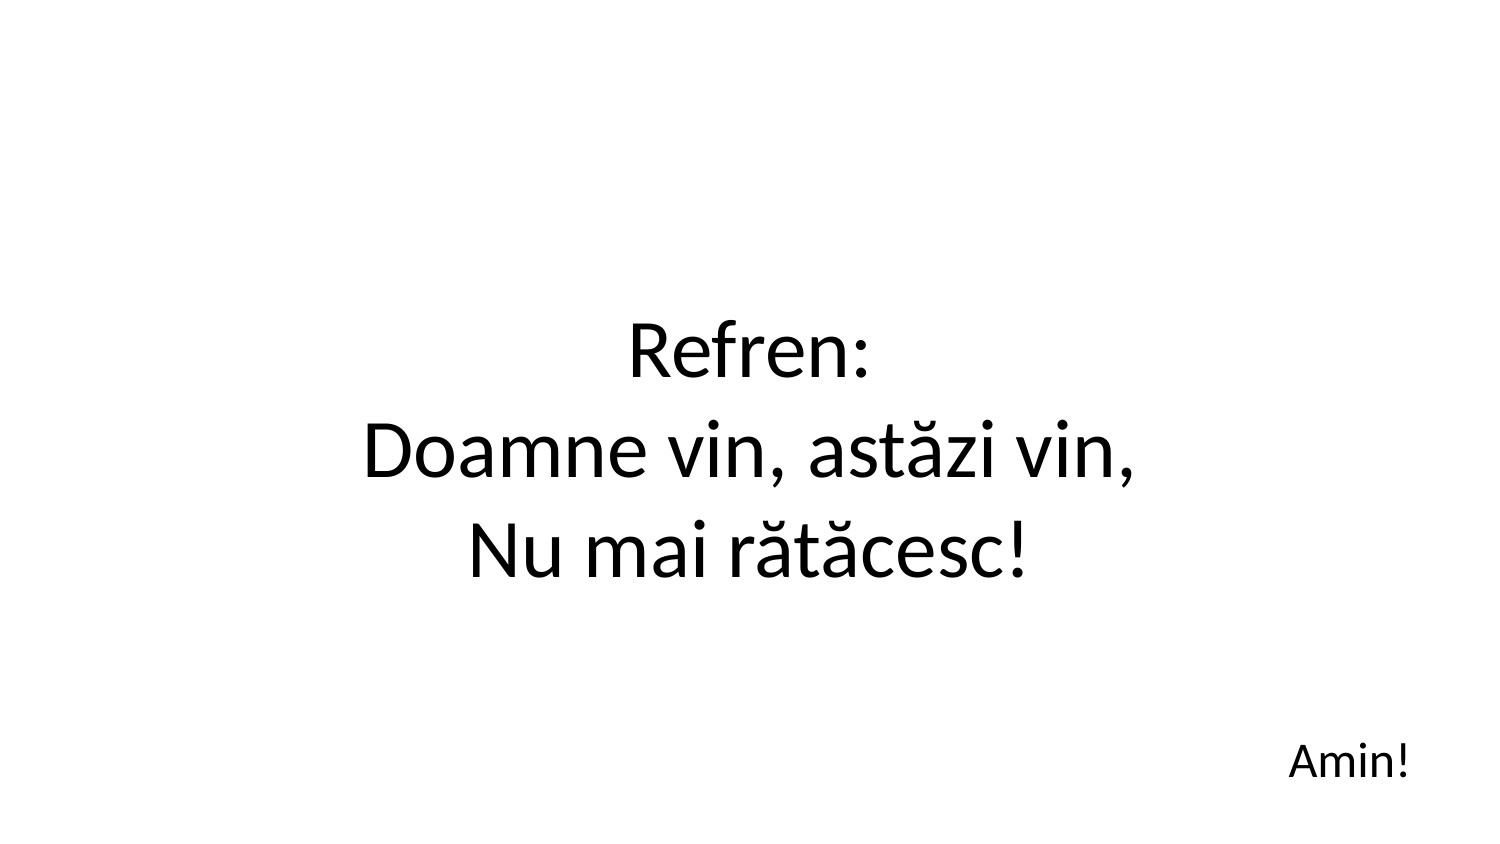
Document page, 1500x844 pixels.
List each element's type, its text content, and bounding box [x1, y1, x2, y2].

text_box Amin! [1273, 674, 1427, 795]
text_box Refren: Doamne vin, astăzi vin, Nu mai rătăcesc! [347, 242, 1153, 602]
